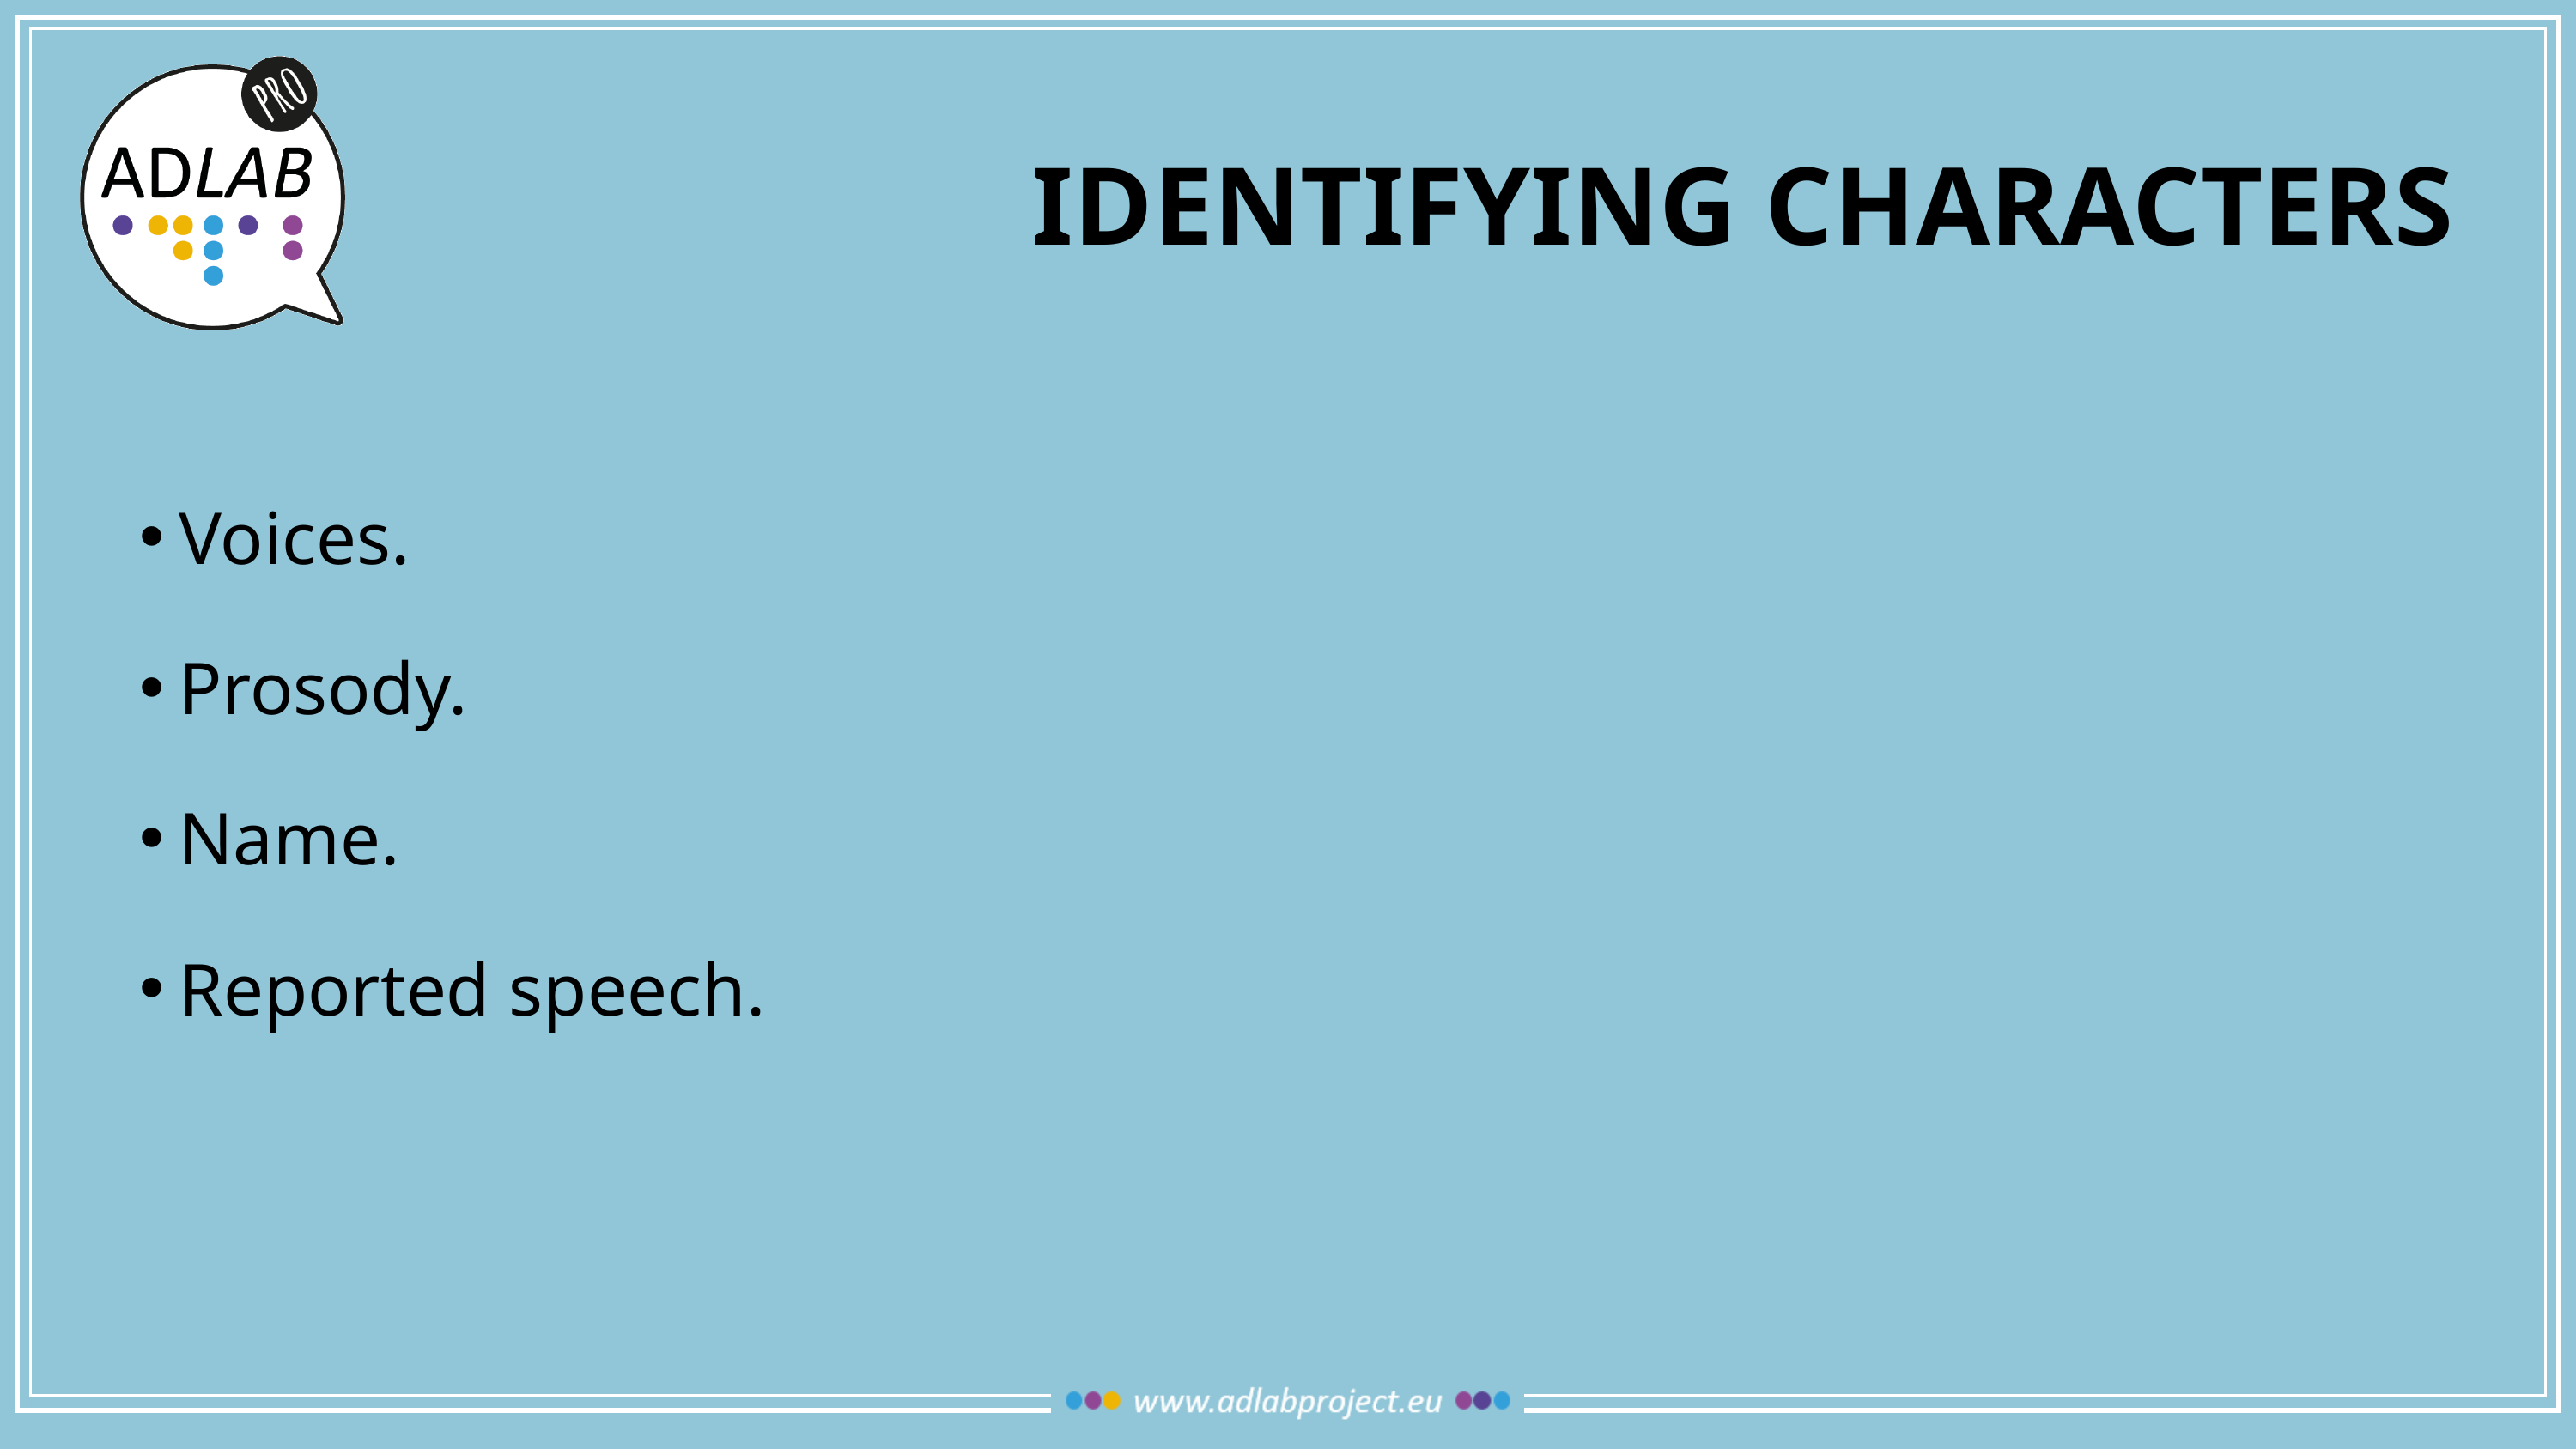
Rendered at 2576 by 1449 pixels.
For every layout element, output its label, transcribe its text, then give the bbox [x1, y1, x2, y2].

title IDENTIFYING CHARACTERS [384, 70, 2467, 351]
list Voices. Prosody. Name. Reported speech. [126, 443, 2112, 1099]
picture [72, 49, 353, 330]
picture [1051, 1378, 1524, 1429]
